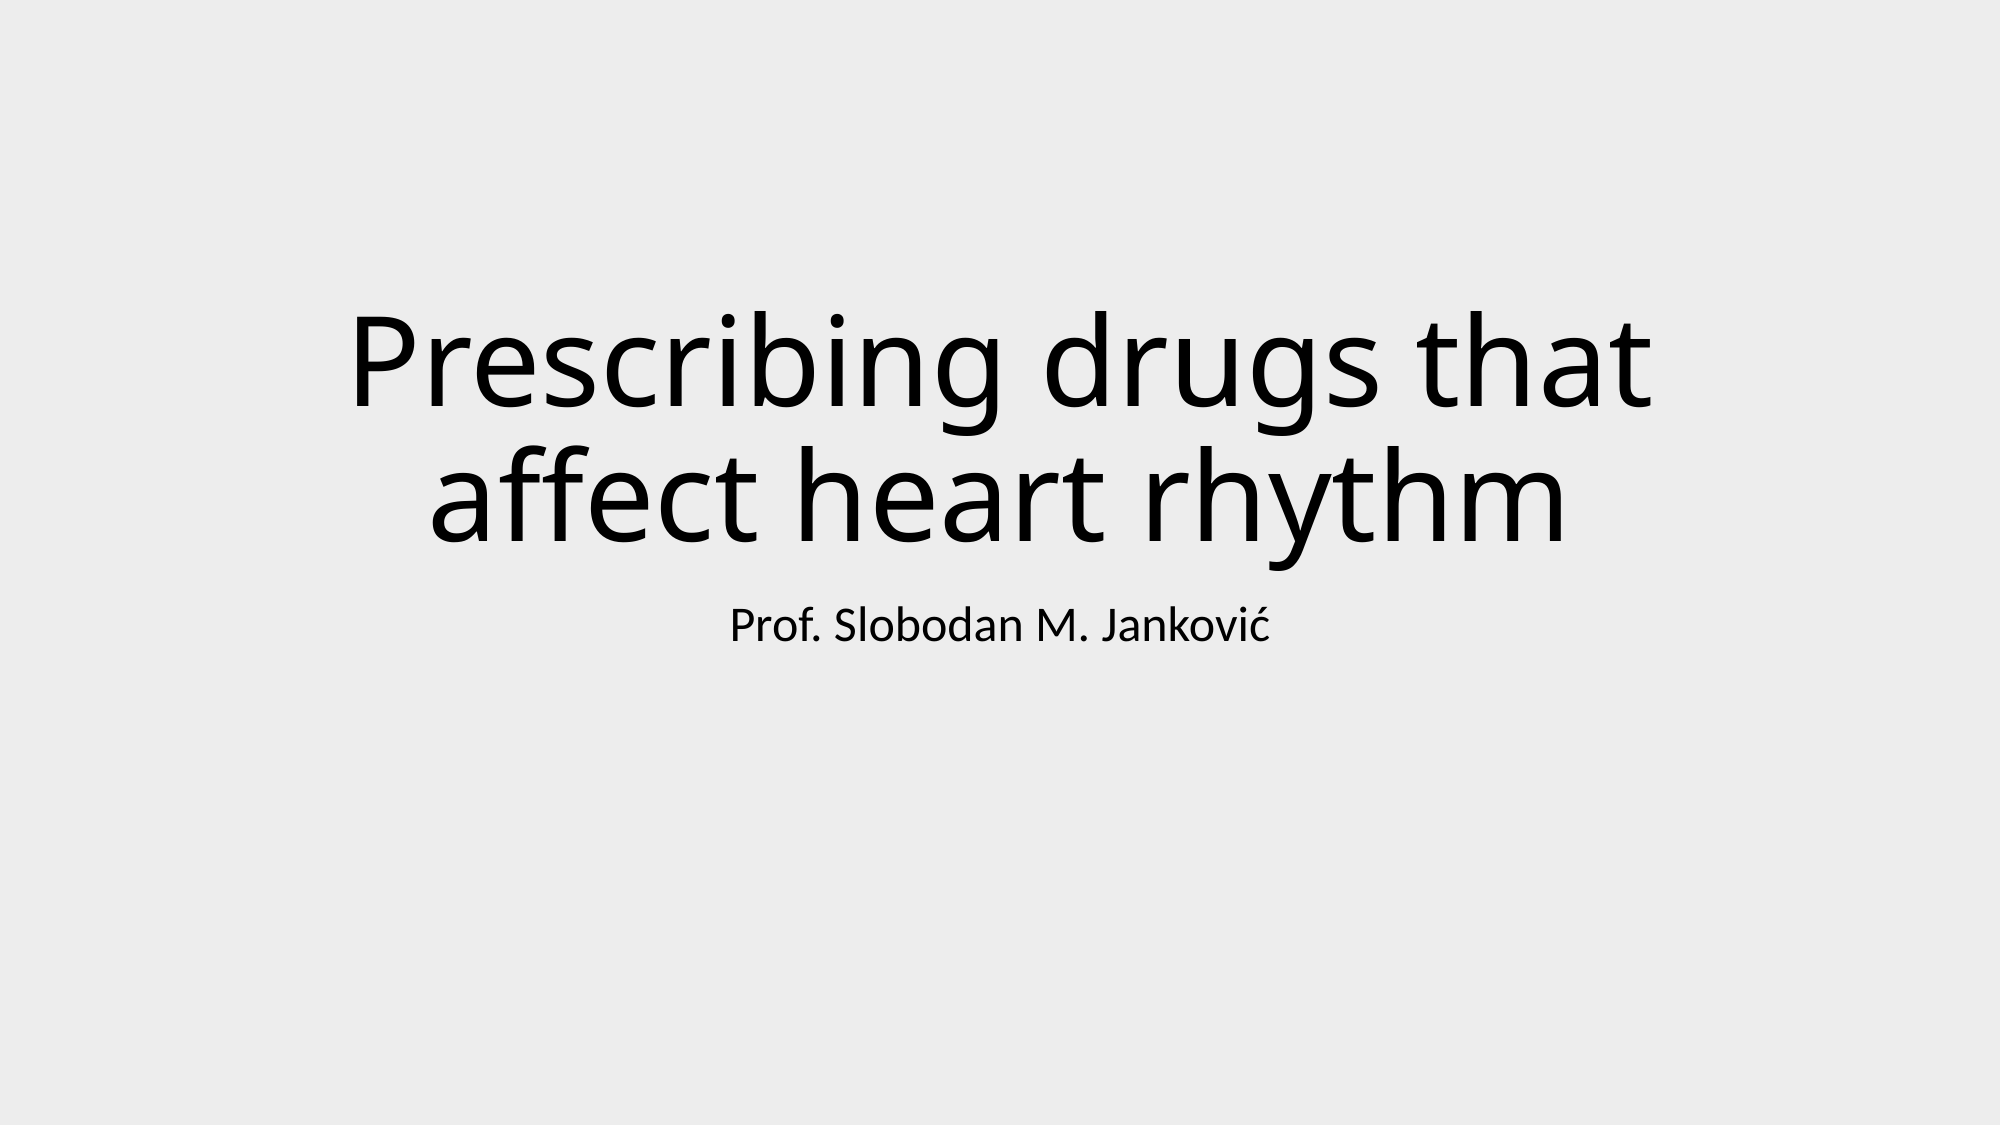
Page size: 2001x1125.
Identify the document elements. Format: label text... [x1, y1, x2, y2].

subtitle Prof. Slobodan M. Janković [249, 590, 1750, 863]
title Prescribing drugs that affect heart rhythm [249, 184, 1750, 576]
